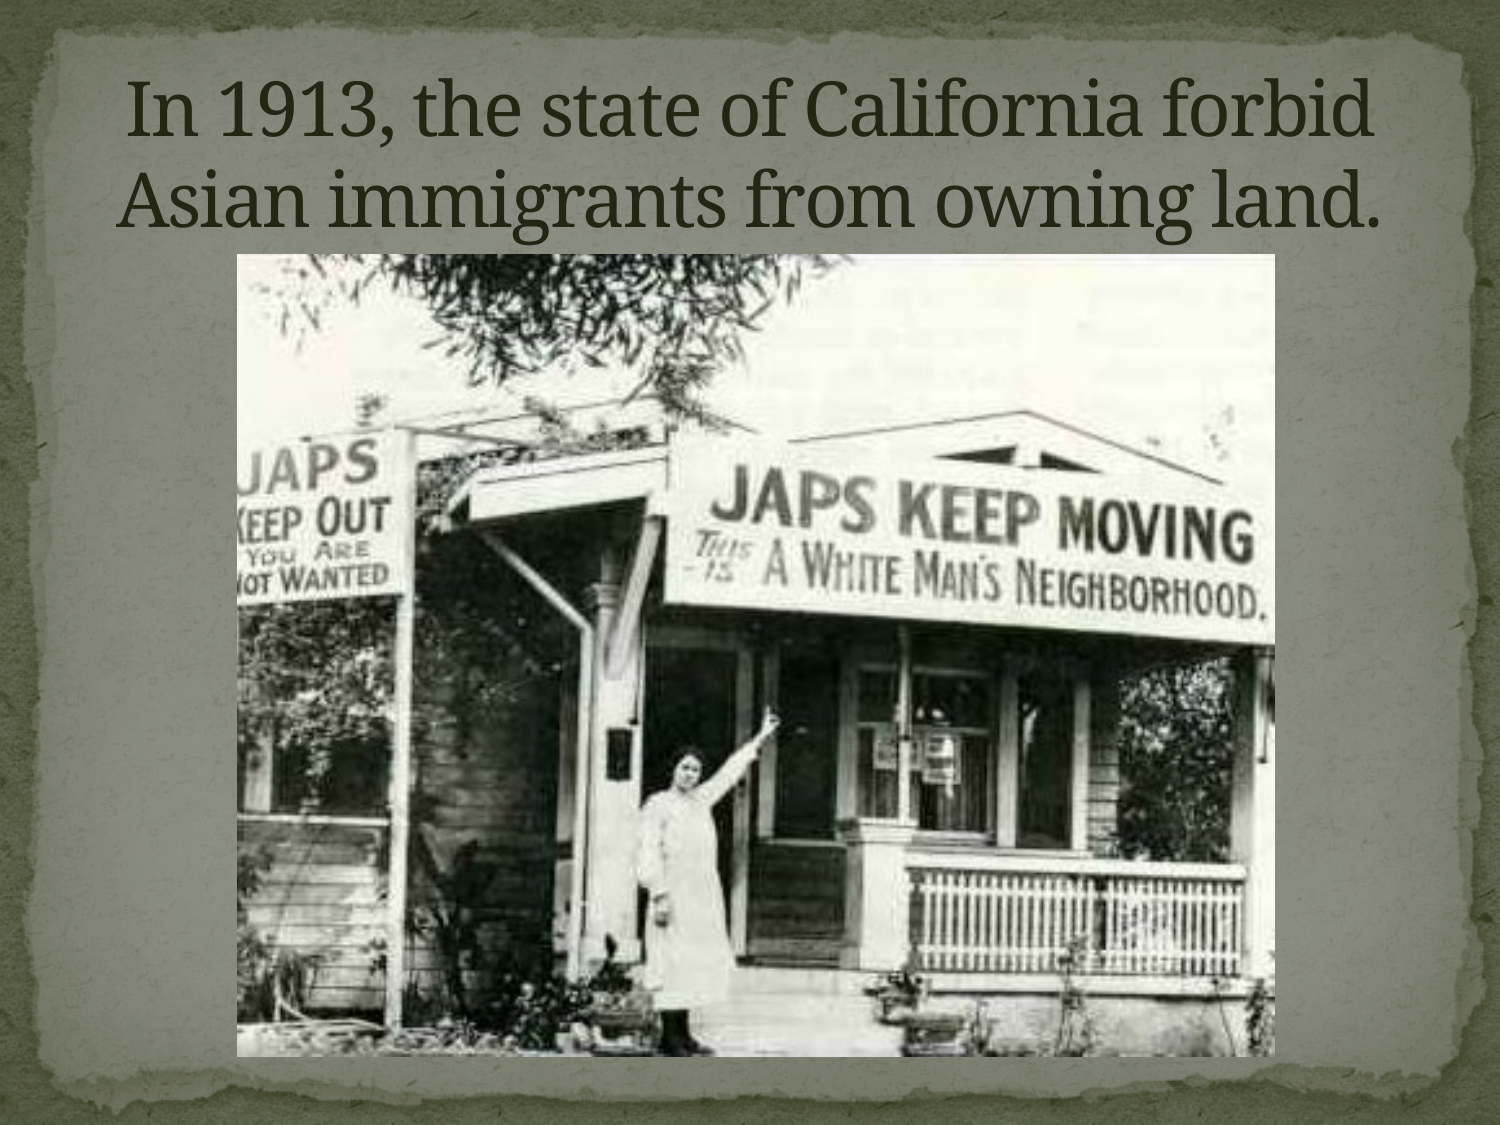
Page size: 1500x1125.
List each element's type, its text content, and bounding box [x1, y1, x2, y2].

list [240, 257, 1274, 1055]
title In 1913, the state of California forbid Asian immigrants from owning land. [74, 49, 1425, 251]
